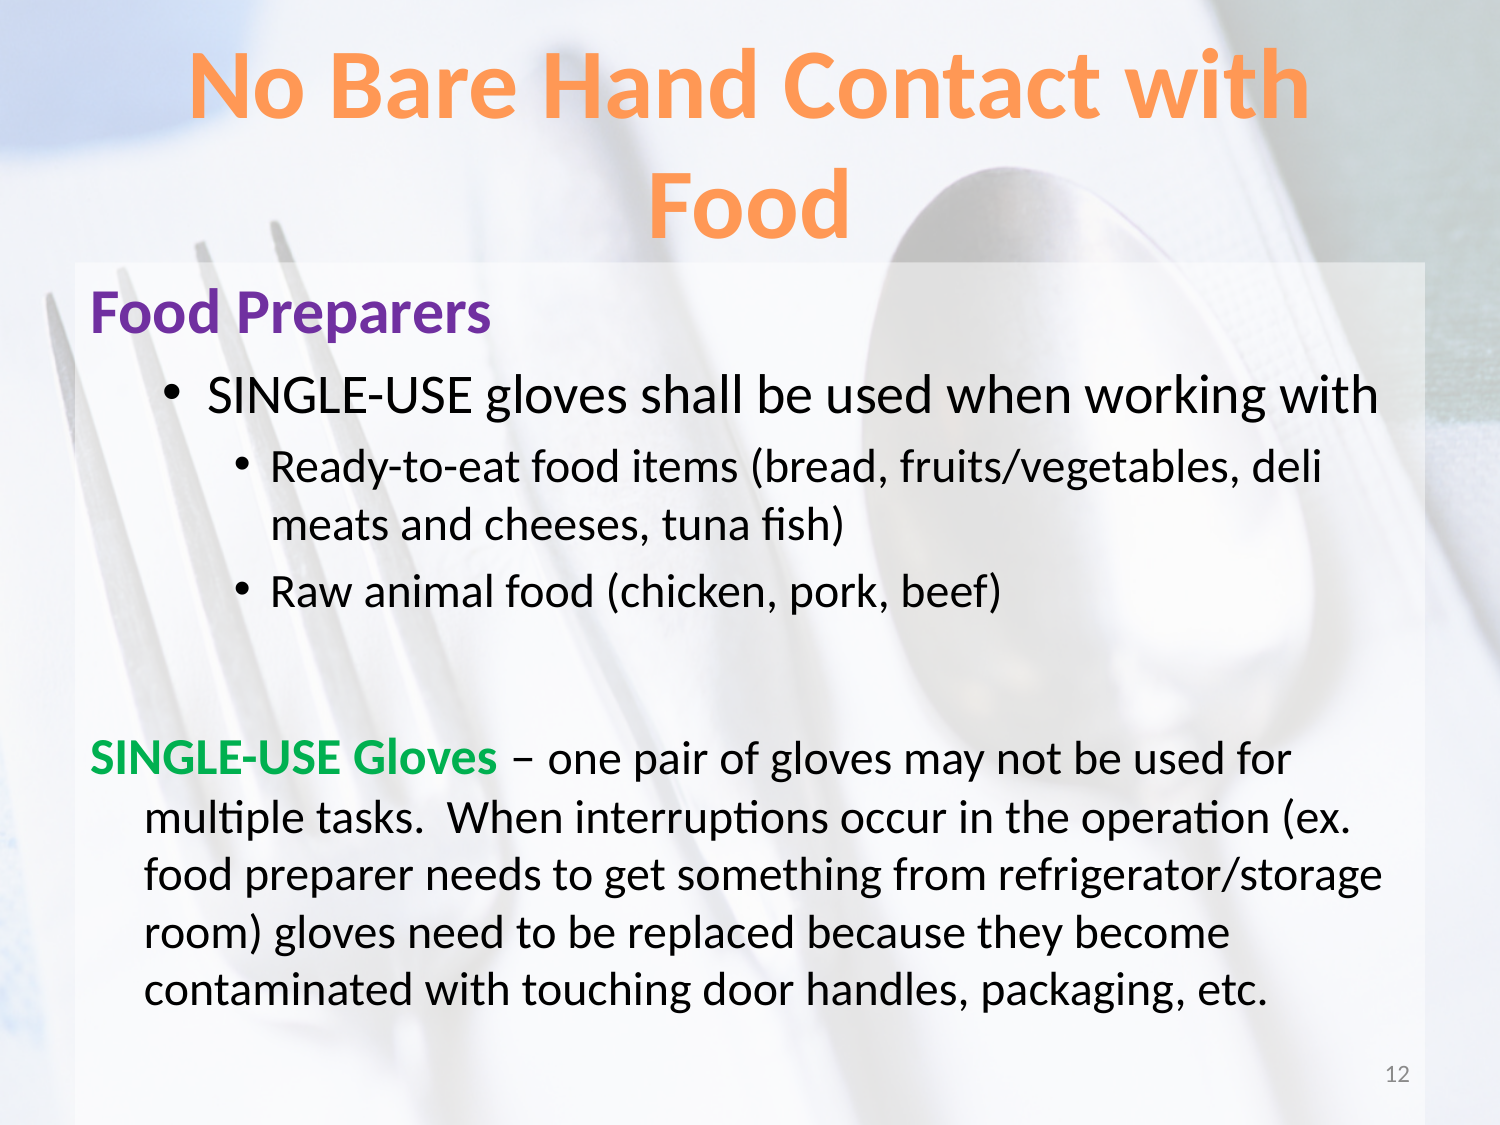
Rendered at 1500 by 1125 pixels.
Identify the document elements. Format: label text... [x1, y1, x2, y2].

title No Bare Hand Contact with Food [74, 11, 1426, 262]
slide_number 12 [1074, 1042, 1425, 1103]
list Food Preparers SINGLE-USE gloves shall be used when working with Ready-to-eat food items (bread, fruits/vegetables, deli meats and cheeses, tuna fish) Raw animal food (chicken, pork, beef) SINGLE-USE Gloves – one pair of gloves may not be used for multiple tasks. When interruptions occur in the operation (ex. food preparer needs to get something from refrigerator/storage room) gloves need to be replaced because they become contaminated with touching door handles, packaging, etc. [74, 262, 1426, 1125]
